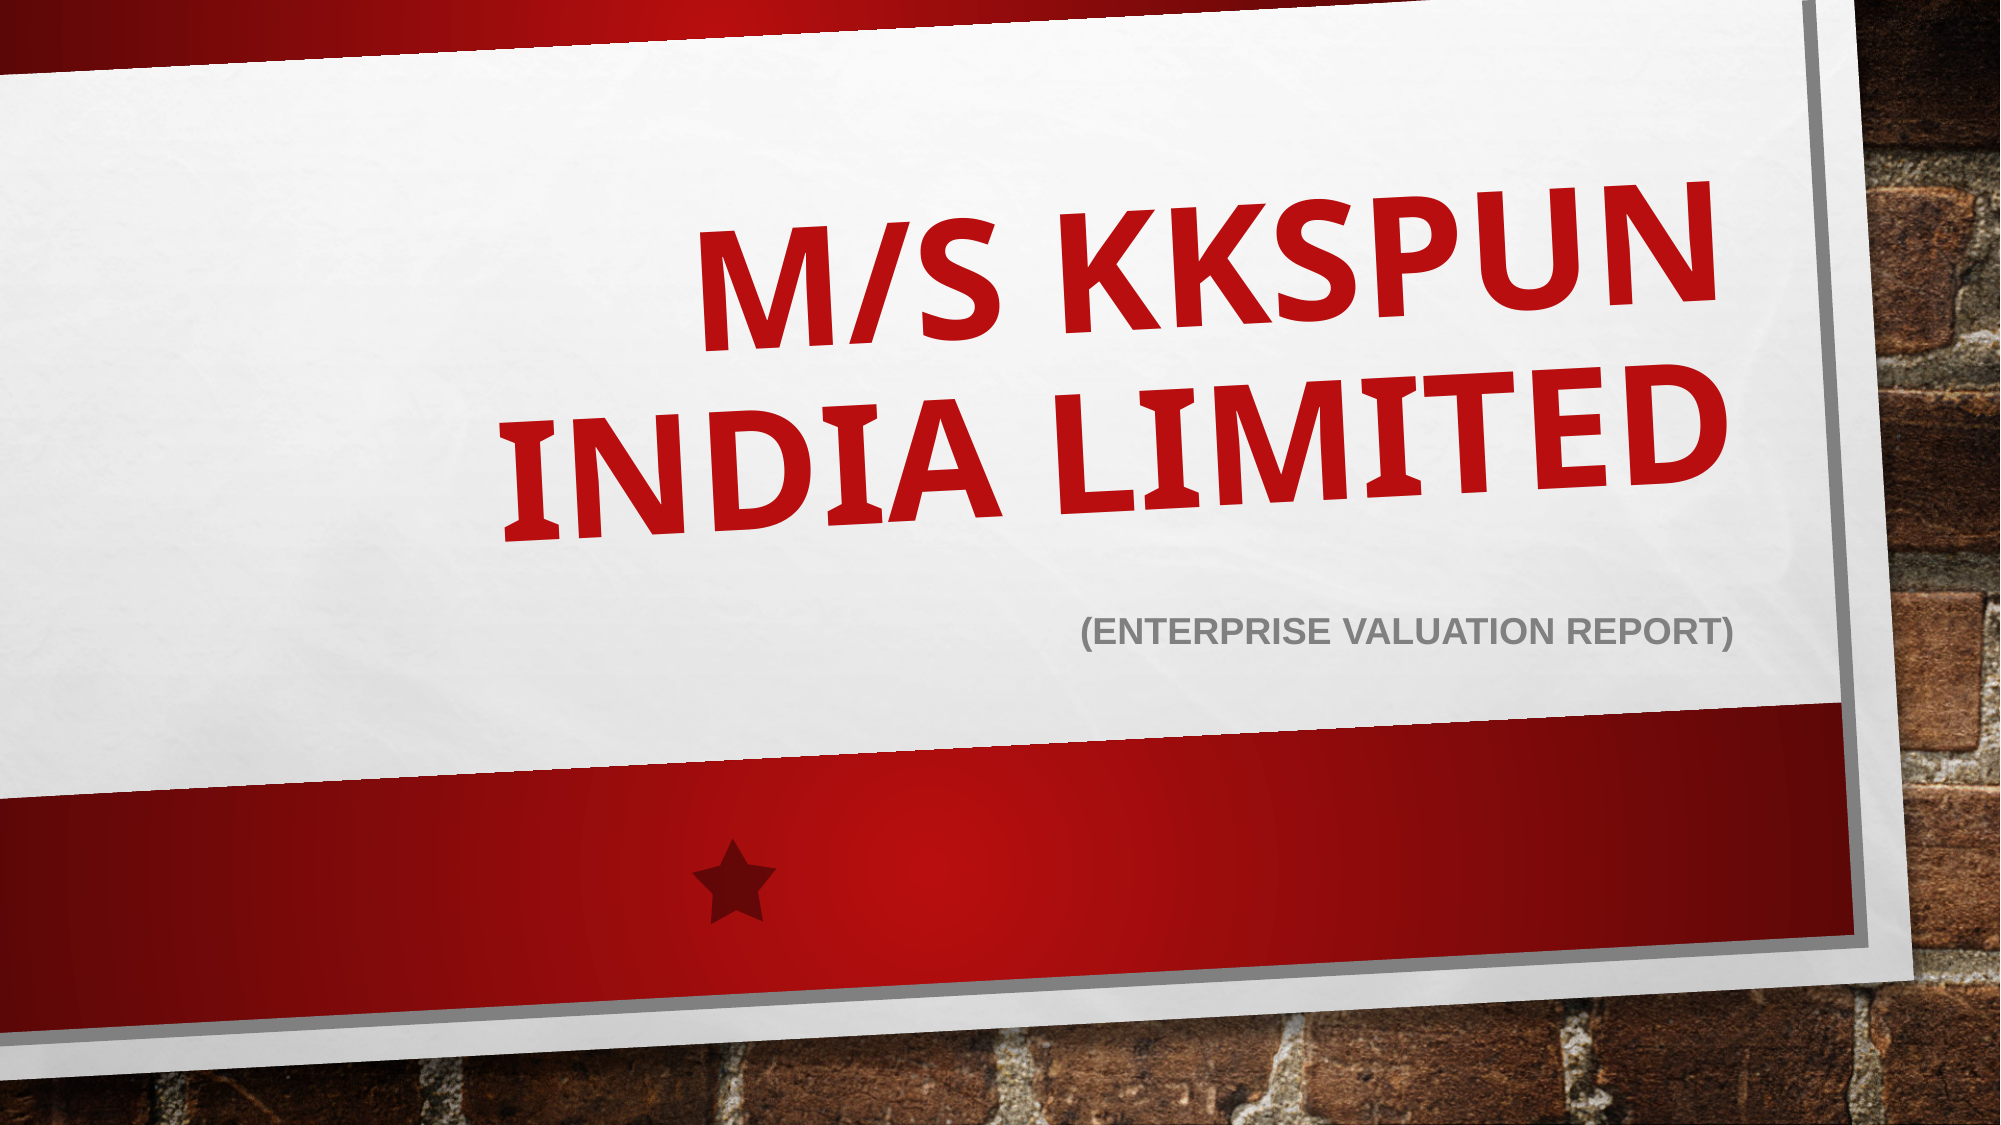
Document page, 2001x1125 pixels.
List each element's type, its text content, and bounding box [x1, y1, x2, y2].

picture [0, 0, 2000, 1125]
title M/s KKSPUN INDIA LIMITED [135, 67, 1758, 605]
subtitle (ENTERPRISE VALUATION REPORT) [249, 590, 1750, 650]
